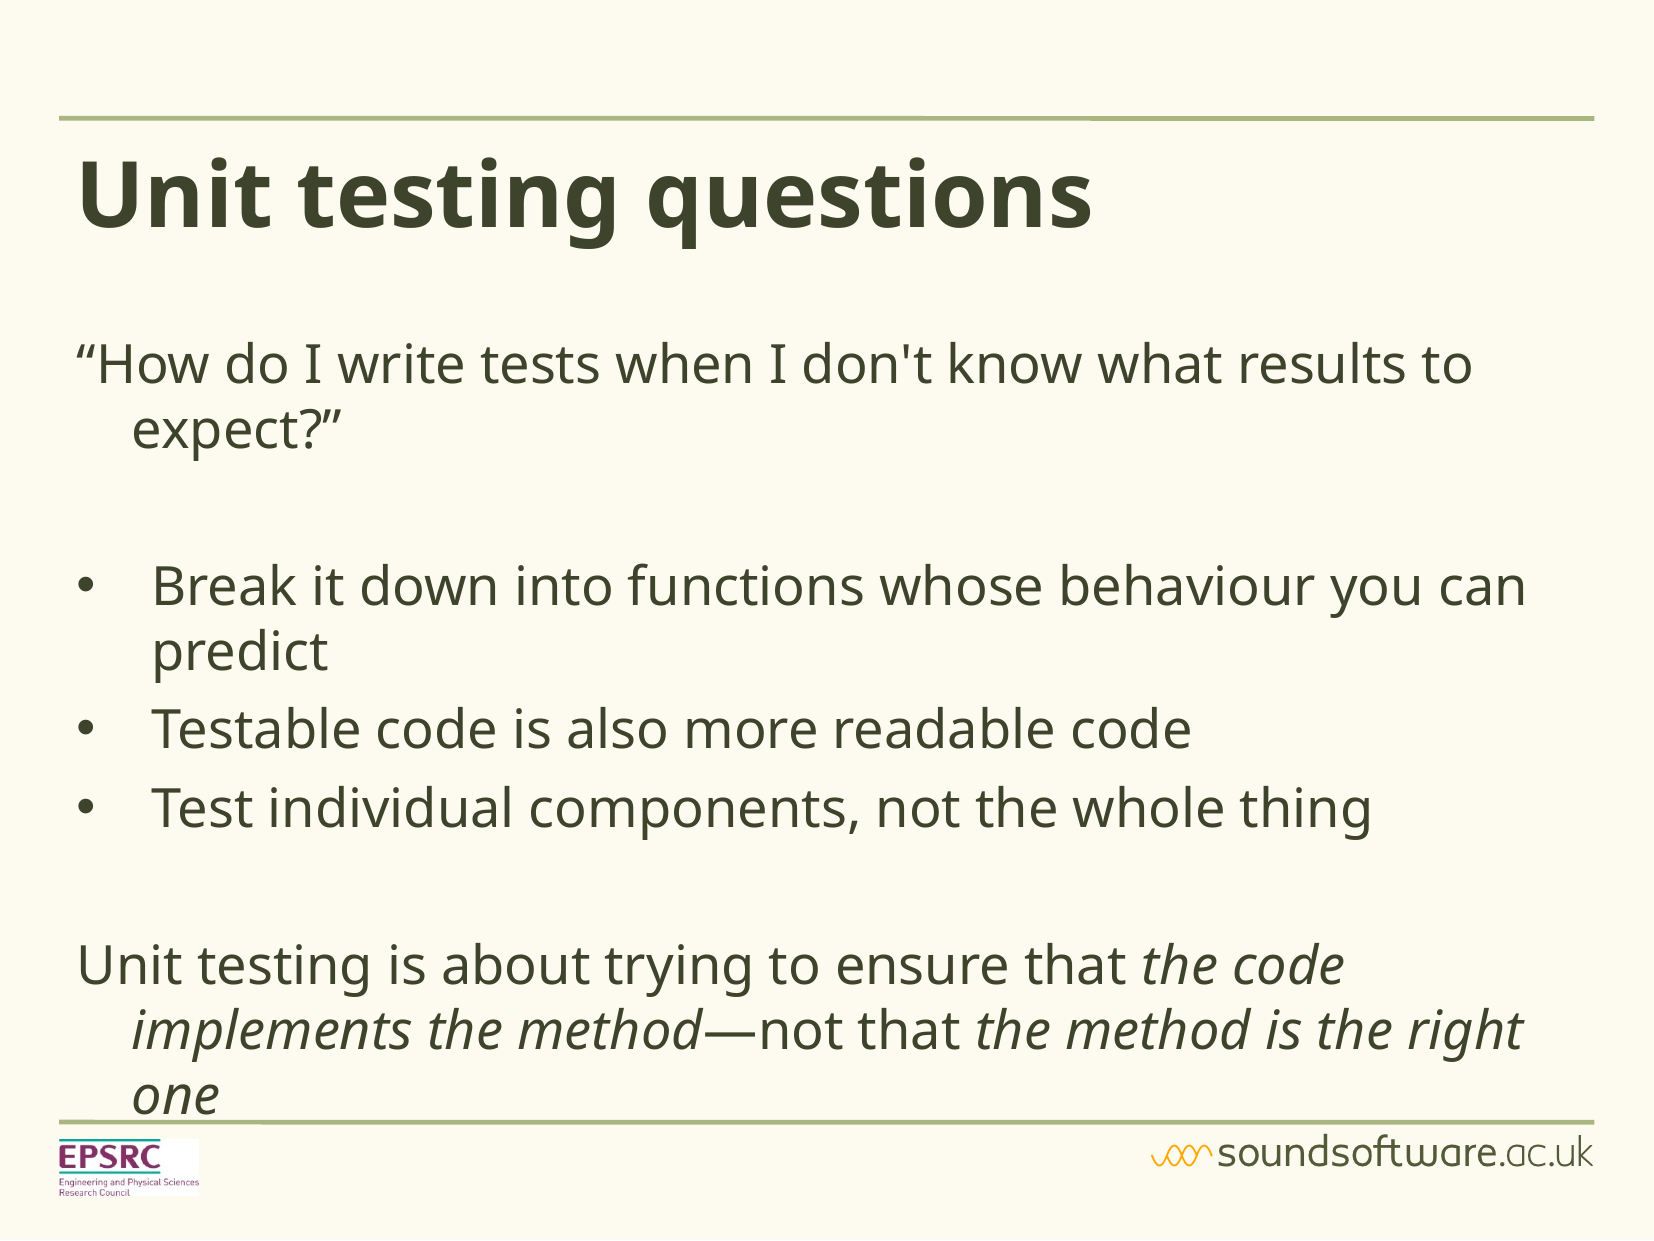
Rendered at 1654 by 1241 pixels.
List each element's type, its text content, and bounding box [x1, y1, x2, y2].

picture [59, 1139, 199, 1196]
title Unit testing questions [59, 118, 1592, 264]
list “How do I write tests when I don't know what results to expect?” Break it down into functions whose behaviour you can predict Testable code is also more readable code Test individual components, not the whole thing Unit testing is about trying to ensure that the code implements the method—not that the method is the right one [59, 321, 1592, 1138]
picture [1151, 1133, 1593, 1167]
